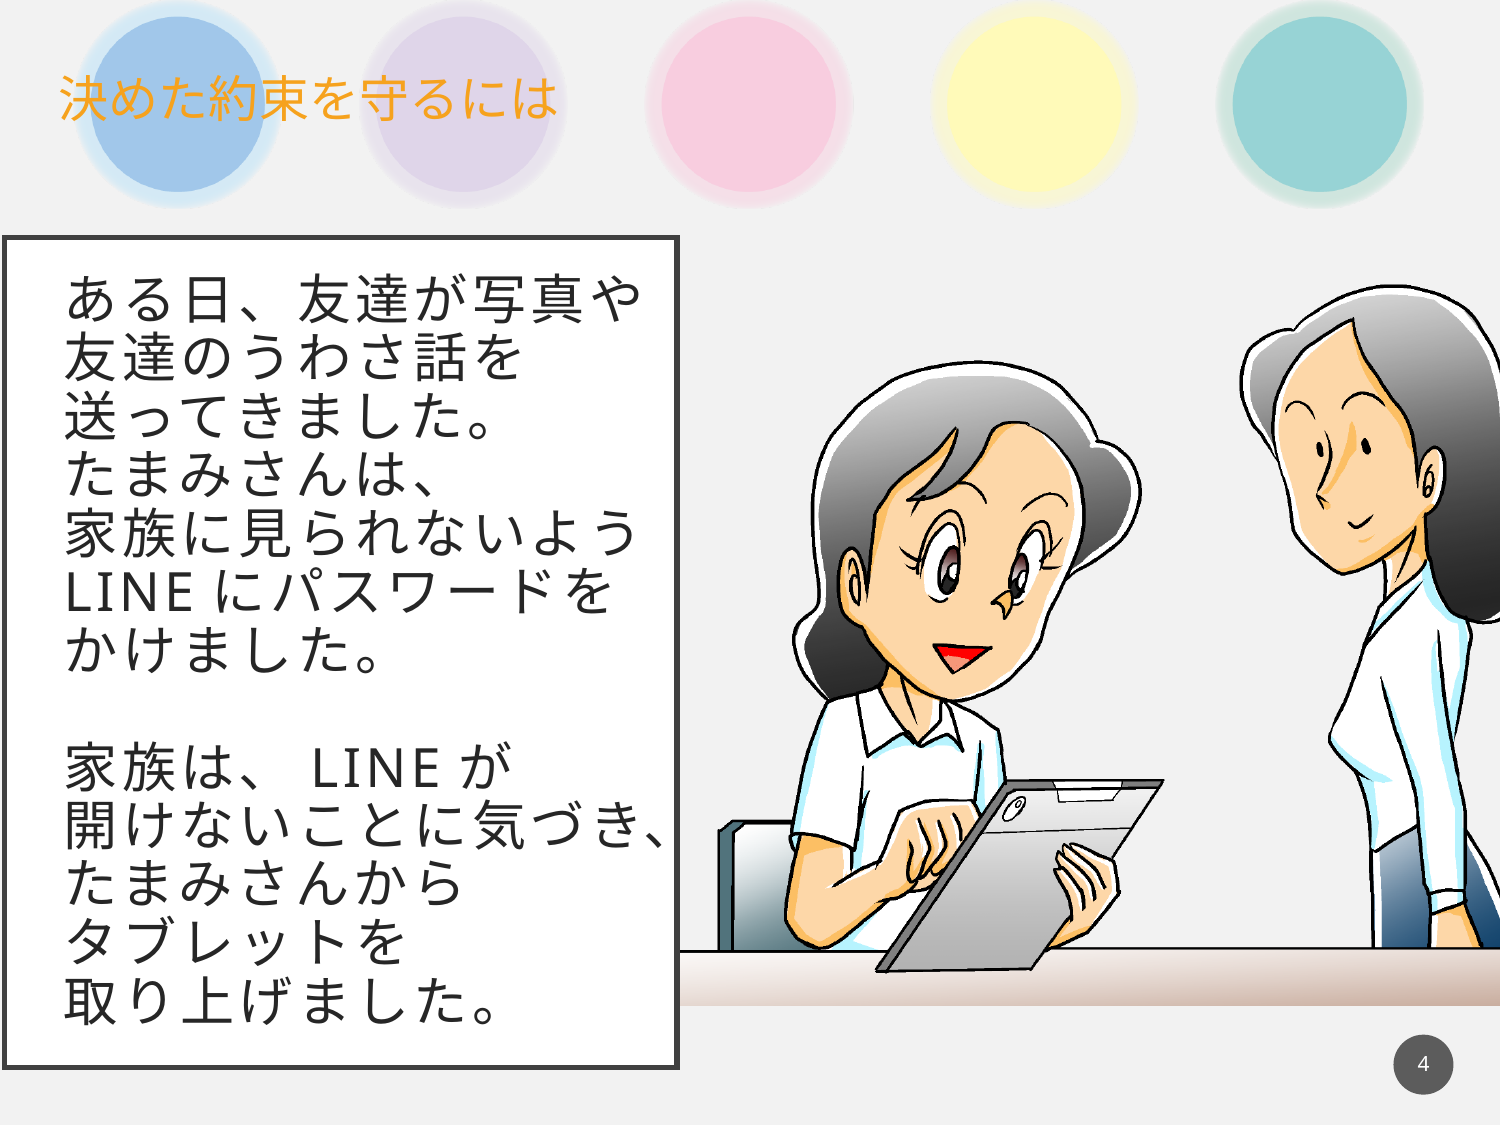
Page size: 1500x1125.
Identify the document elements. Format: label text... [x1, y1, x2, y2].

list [677, 256, 1500, 1006]
picture [73, 101, 85, 117]
title ある日、友達が写真や友達のうわさ話を 送ってきました。 たまみさんは、 家族に見られないようLINEにパスワードをかけました。 家族は、LINEが 開けないことに気づき、たまみさんから タブレットを 取り上げました。 [2, 235, 680, 1070]
picture [90, 87, 98, 98]
picture [73, 0, 1424, 209]
slide_number 4 [1393, 1034, 1454, 1095]
